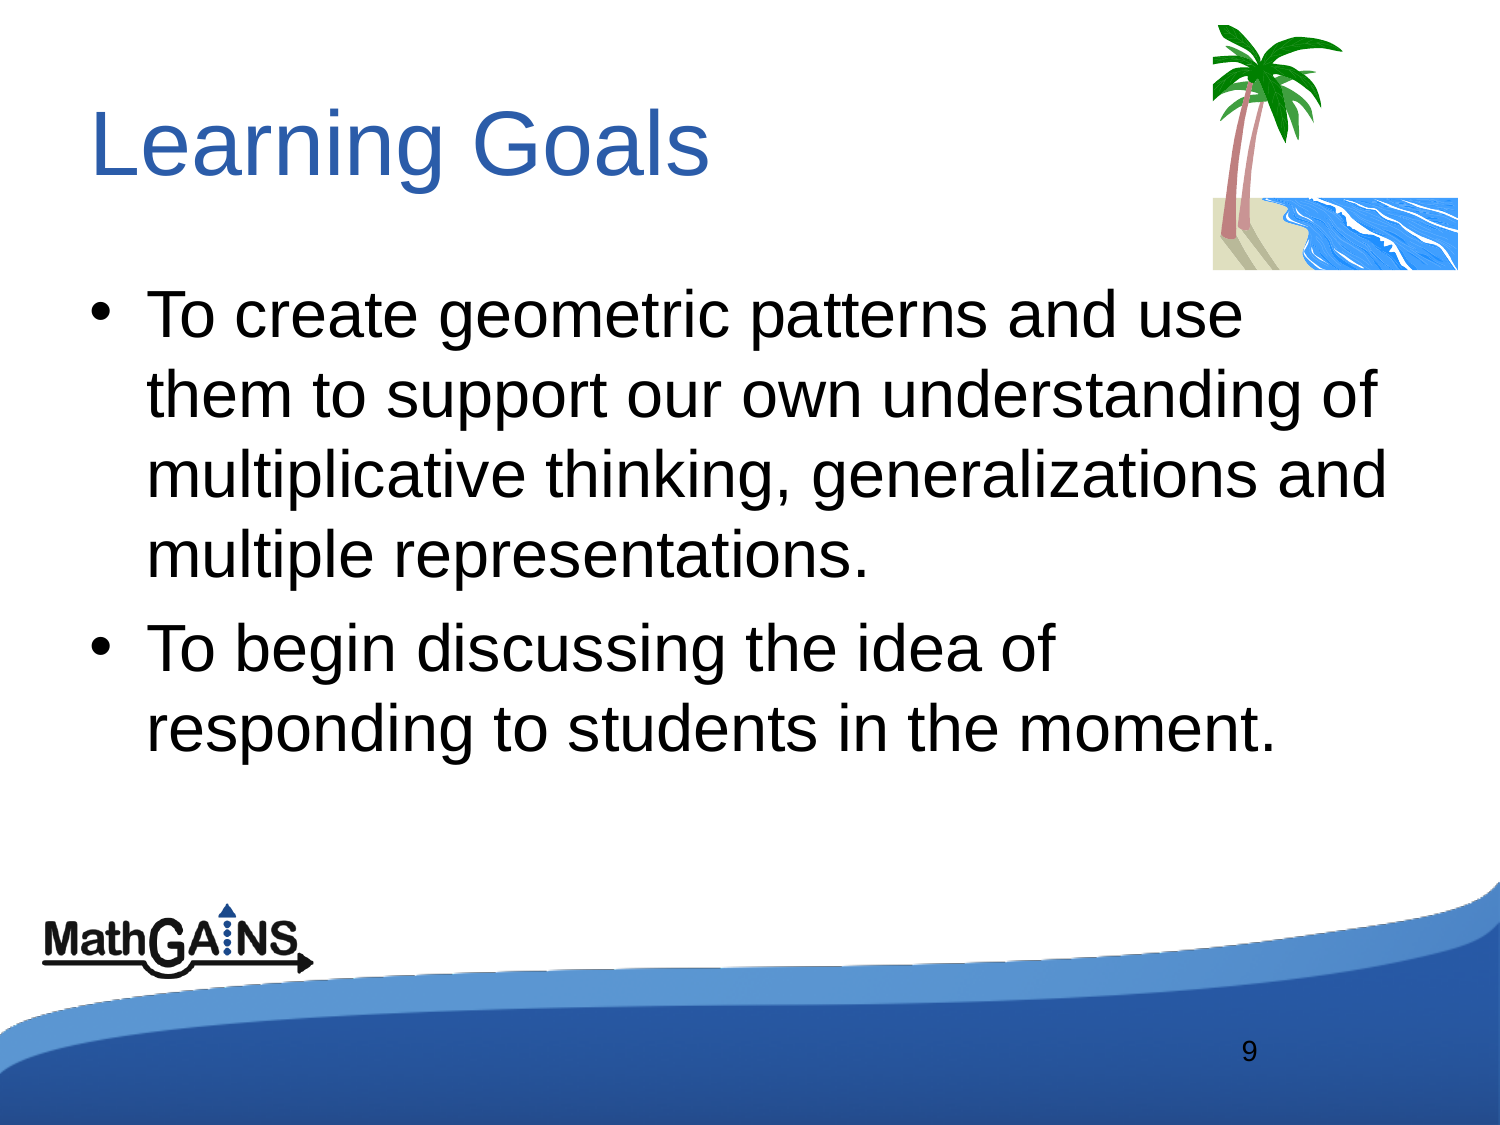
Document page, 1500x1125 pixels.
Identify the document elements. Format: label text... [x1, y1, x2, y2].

picture [1212, 24, 1459, 271]
picture [0, 878, 1500, 1125]
list To create geometric patterns and use them to support our own understanding of multiplicative thinking, generalizations and multiple representations. To begin discussing the idea of responding to students in the moment. [74, 261, 1426, 876]
title Learning Goals [74, 14, 1426, 261]
